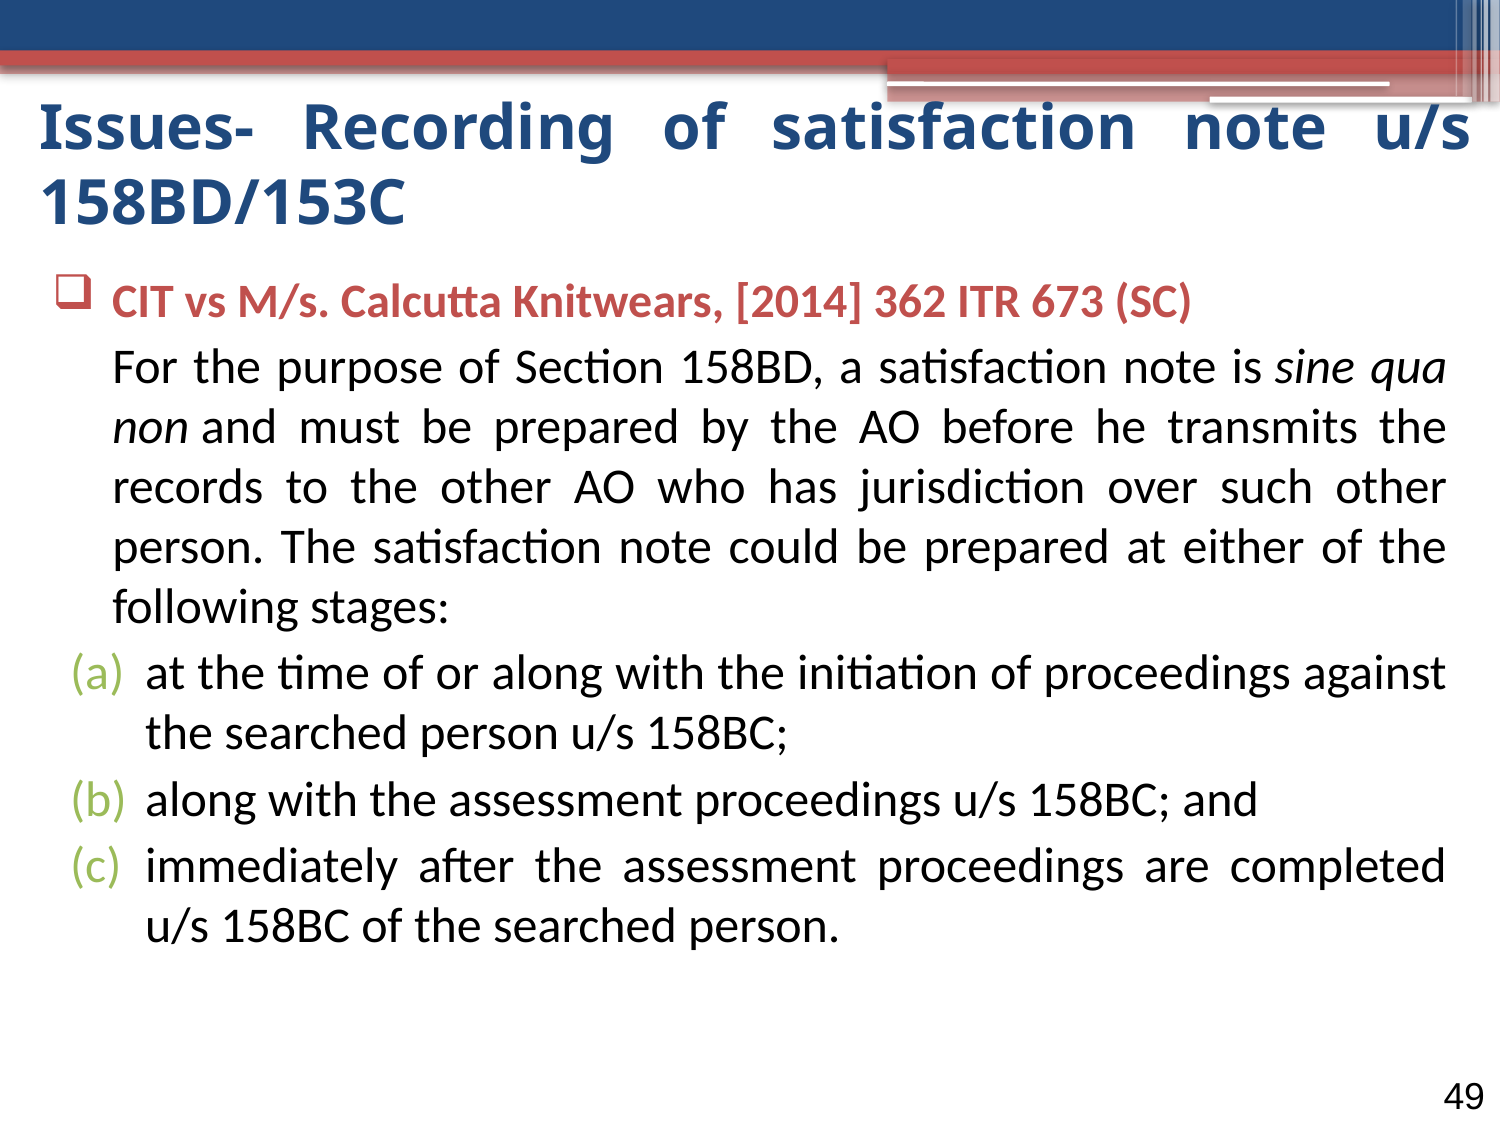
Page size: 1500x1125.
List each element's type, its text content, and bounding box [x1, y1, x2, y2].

list CIT vs M/s. Calcutta Knitwears, [2014] 362 ITR 673 (SC) For the purpose of Section 158BD, a satisfaction note is sine qua non and must be prepared by the AO before he transmits the records to the other AO who has jurisdiction over such other person. The satisfaction note could be prepared at either of the following stages: at the time of or along with the initiation of proceedings against the searched person u/s 158BC; along with the assessment proceedings u/s 158BC; and immediately after the assessment proceedings are completed u/s 158BC of the searched person. [37, 262, 1463, 1038]
title Issues- Recording of satisfaction note u/s 158BD/153C [24, 99, 1488, 225]
slide_number 49 [1374, 1064, 1500, 1125]
